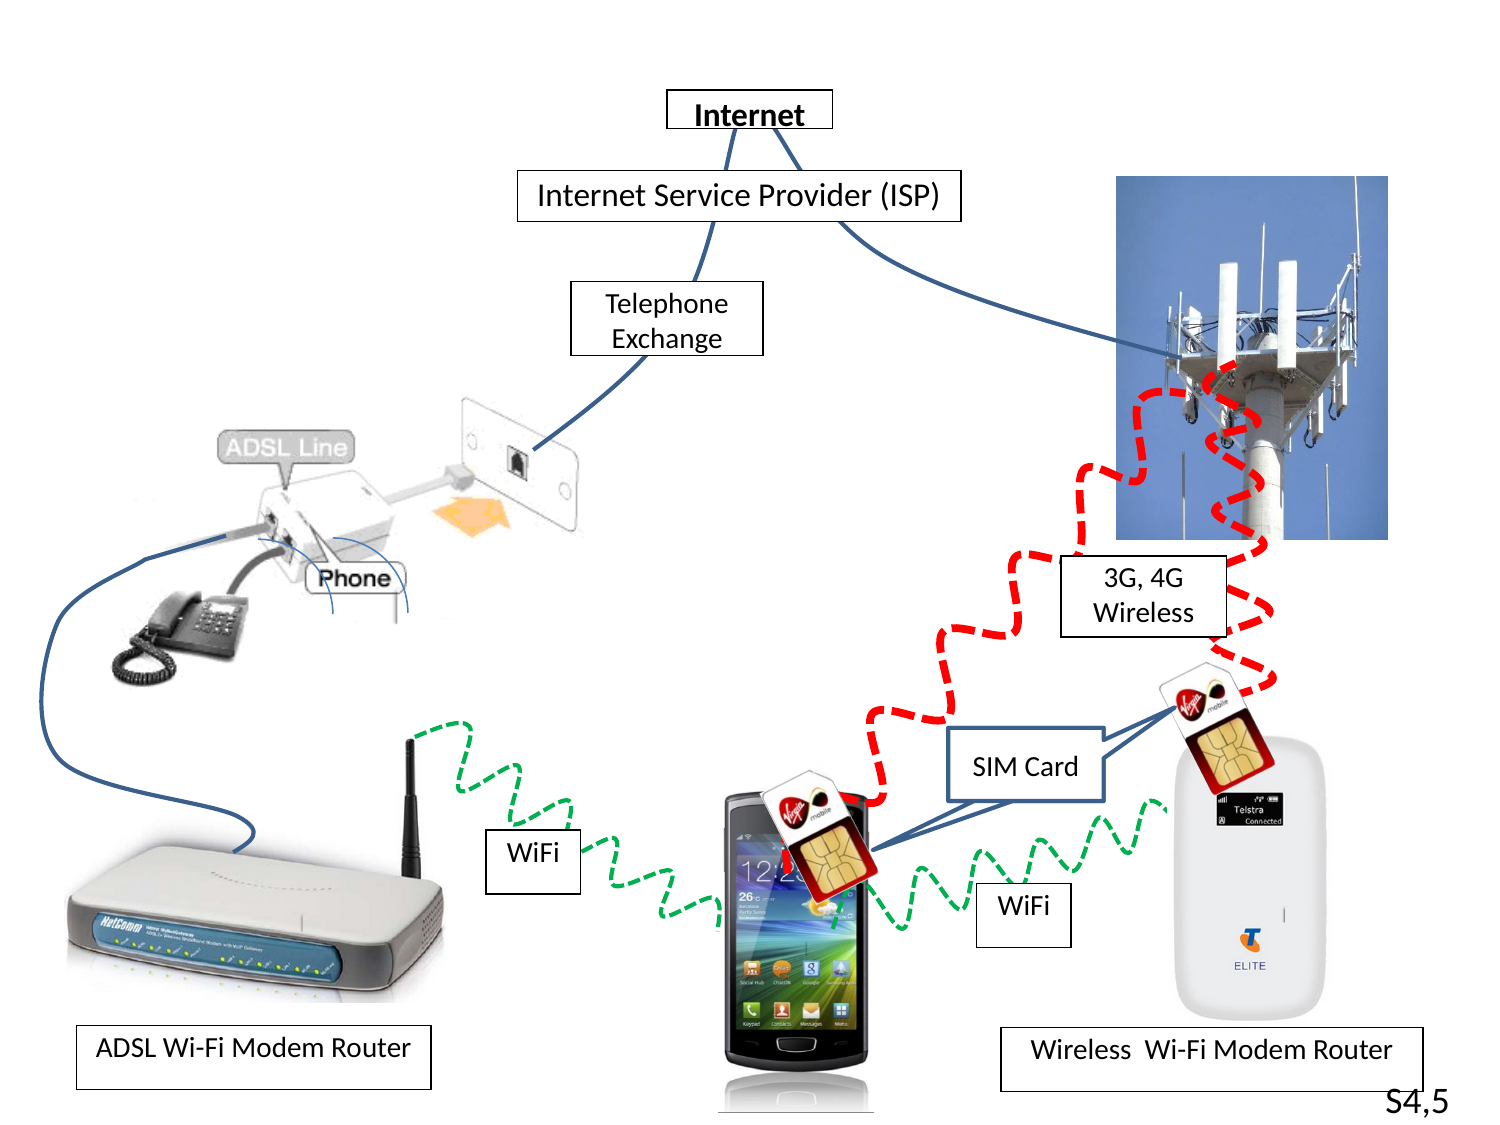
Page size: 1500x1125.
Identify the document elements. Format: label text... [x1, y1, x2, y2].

text_box 3G, 4G Wireless [1060, 555, 1227, 637]
picture [717, 762, 879, 1114]
text_box SIM Card [946, 705, 1175, 804]
text_box [862, 464, 1110, 804]
text_box [700, 129, 738, 170]
text_box Internet [667, 90, 833, 129]
text_box Internet Service Provider (ISP) [517, 170, 961, 222]
text_box [436, 720, 574, 830]
text_box Wireless Wi-Fi Modem Router [1001, 1027, 1424, 1092]
text_box [772, 129, 868, 170]
text_box [572, 356, 649, 401]
text_box [581, 835, 712, 928]
text_box [39, 584, 231, 762]
picture [1115, 176, 1389, 540]
text_box [837, 222, 1110, 342]
text_box [1255, 664, 1276, 691]
text_box [634, 222, 716, 281]
text_box Telephone Exchange [571, 281, 763, 356]
text_box [1208, 548, 1272, 662]
picture [64, 727, 447, 1004]
picture [100, 386, 598, 690]
picture [1157, 654, 1336, 1028]
text_box [879, 798, 1162, 931]
text_box SIM Card [879, 804, 1011, 851]
text_box S4,5 [1370, 1068, 1465, 1125]
text_box WiFi [976, 883, 1072, 948]
text_box ADSL Wi-Fi Modem Router [76, 1025, 432, 1090]
text_box WiFi [486, 830, 581, 895]
